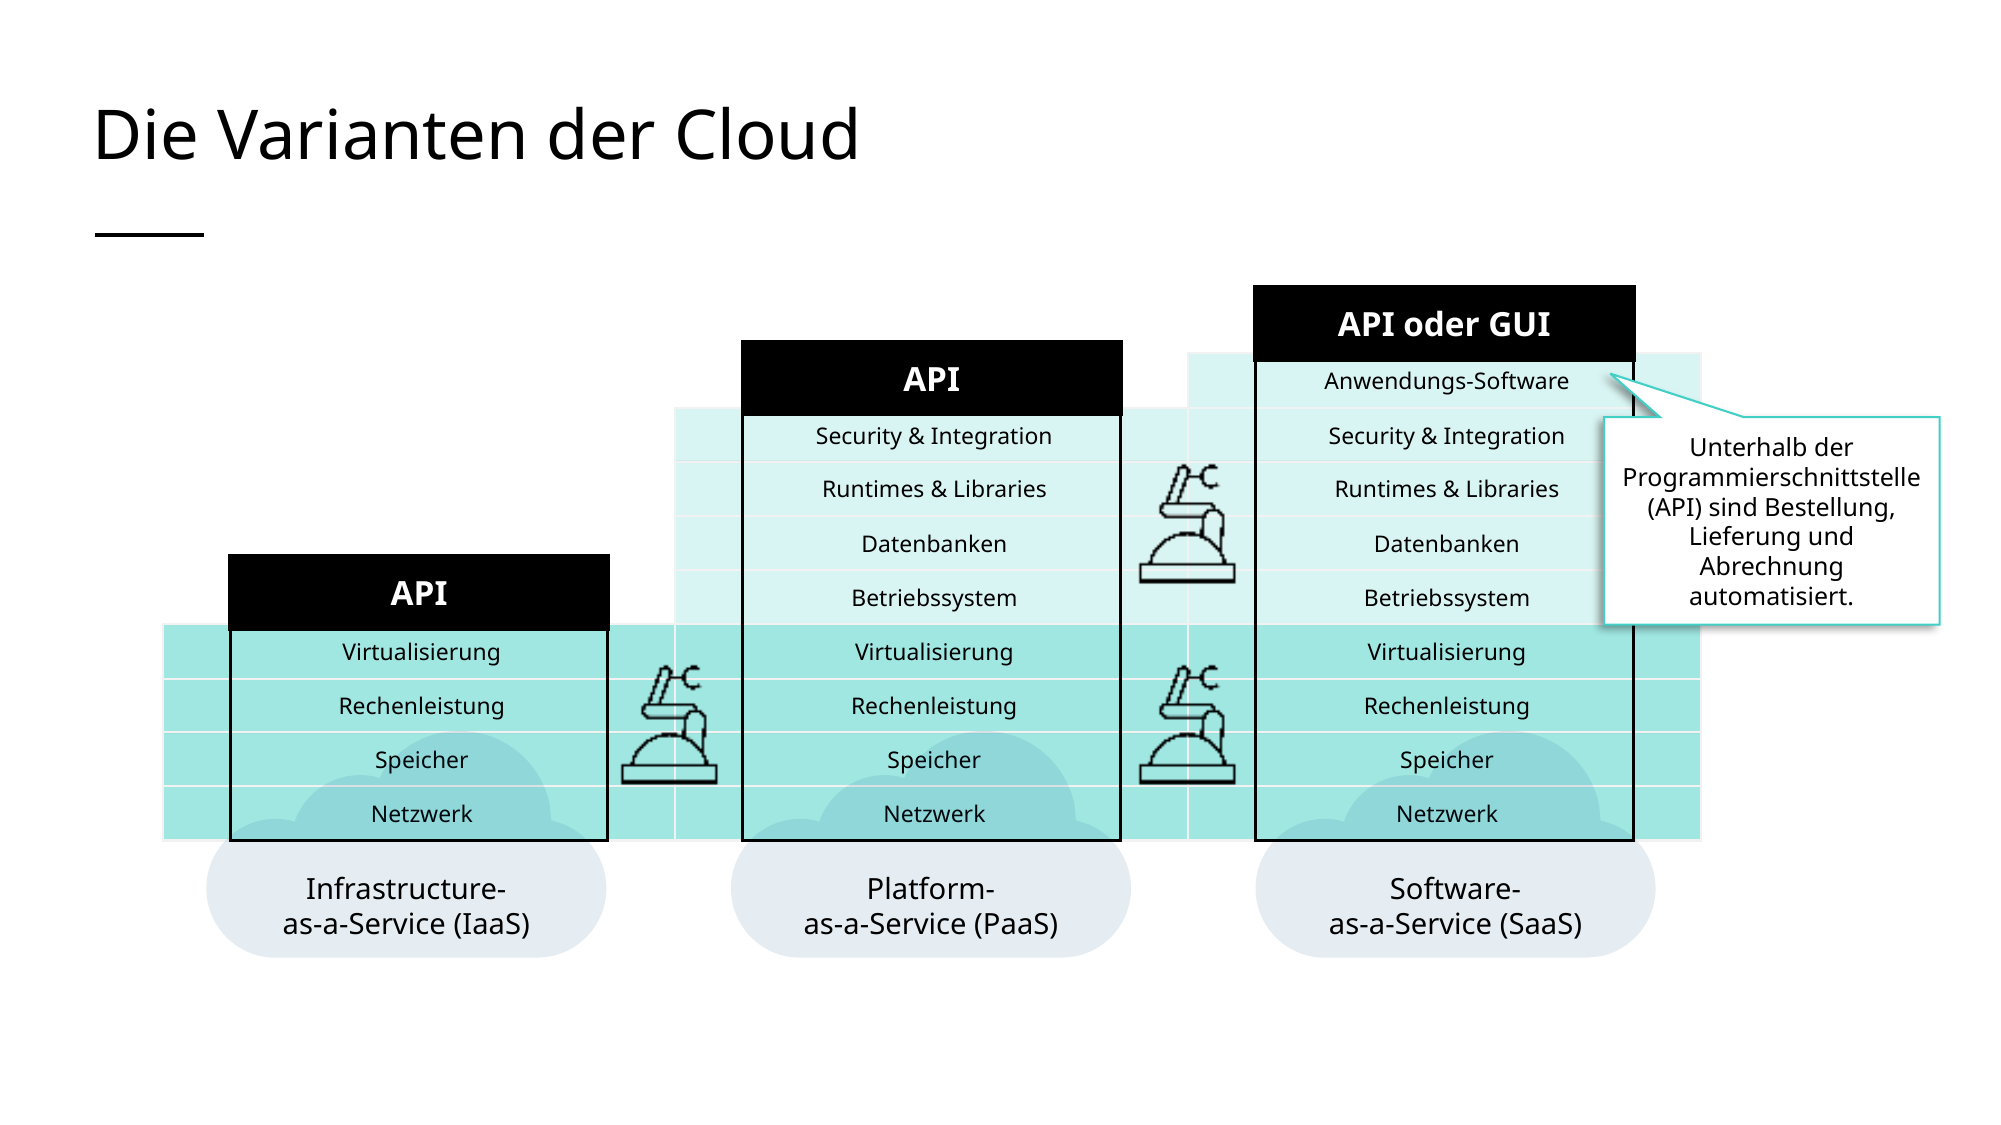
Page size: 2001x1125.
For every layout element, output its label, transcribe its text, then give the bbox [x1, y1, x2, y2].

text_box Unterhalb der Programmierschnittstelle (API) sind Bestellung, Lieferung und Abrechnung automatisiert. [1701, 402, 1941, 626]
title Die Varianten der Cloud [77, 67, 1803, 197]
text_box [162, 287, 1701, 958]
